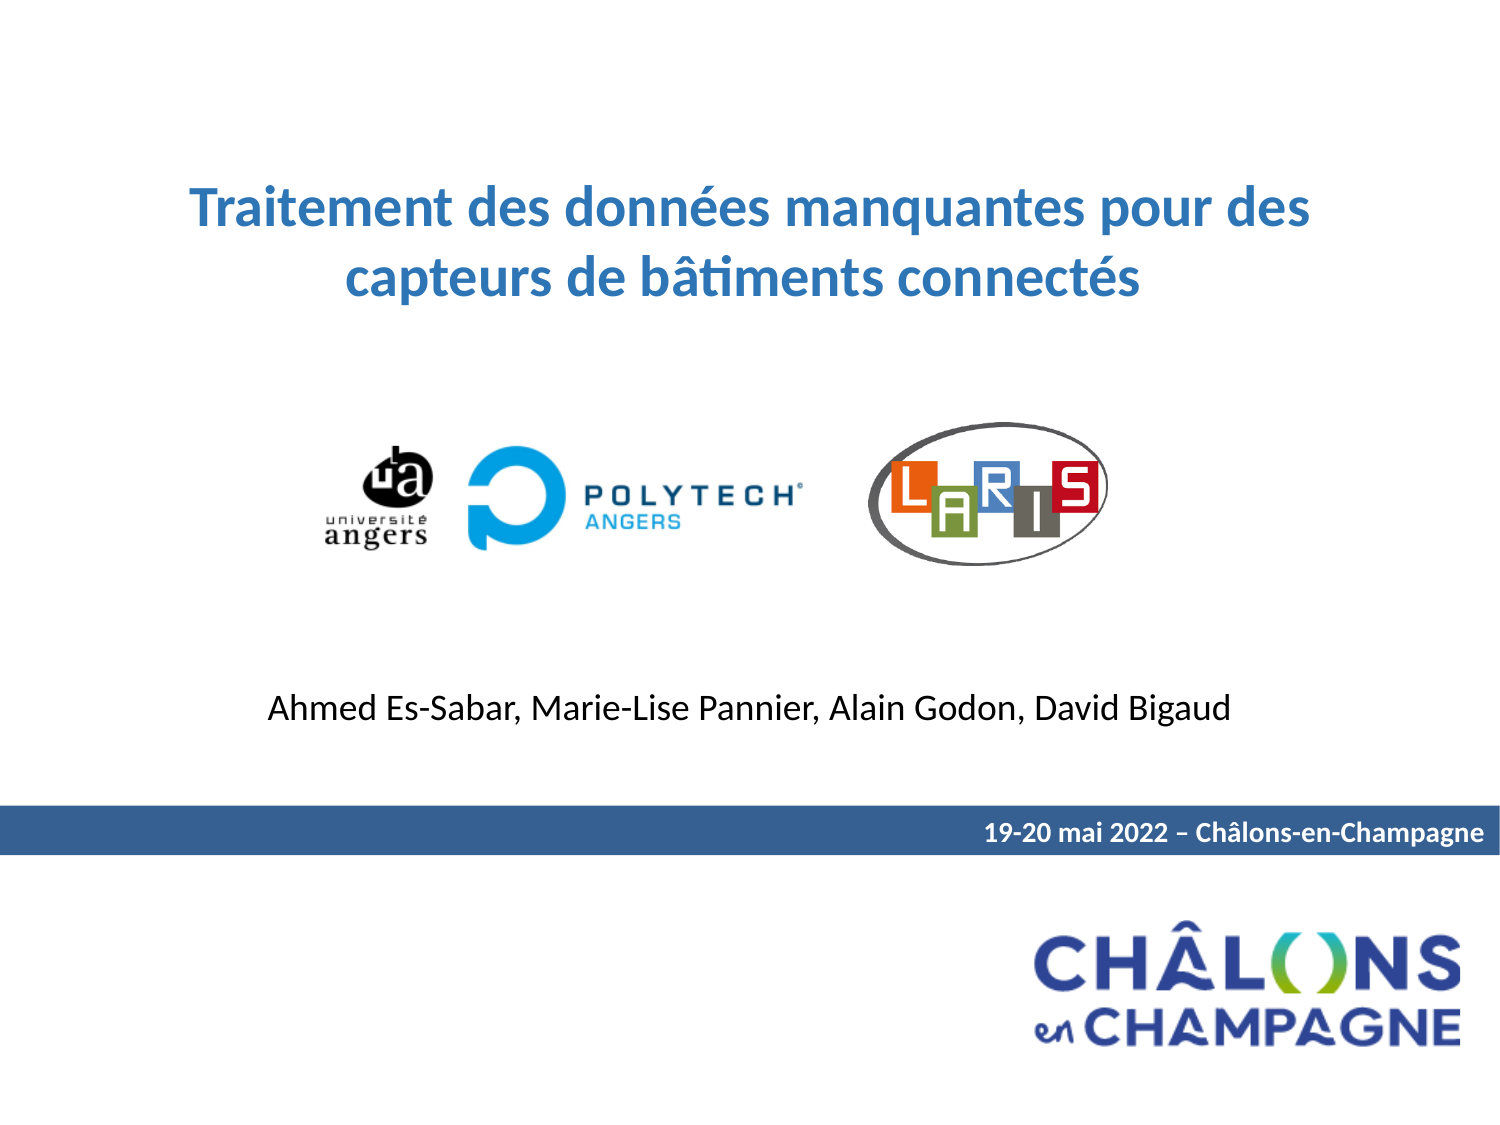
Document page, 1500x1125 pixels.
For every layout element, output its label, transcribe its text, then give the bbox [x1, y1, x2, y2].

text_box Traitement des données manquantes pour des capteurs de bâtiments connectés Ahmed Es-Sabar, Marie-Lise Pannier, Alain Godon, David Bigaud [76, 160, 1424, 736]
picture [867, 422, 1108, 567]
text_box 19-20 mai 2022 – Châlons-en-Champagne [0, 805, 1500, 856]
picture [288, 402, 819, 587]
picture [1033, 919, 1461, 1051]
